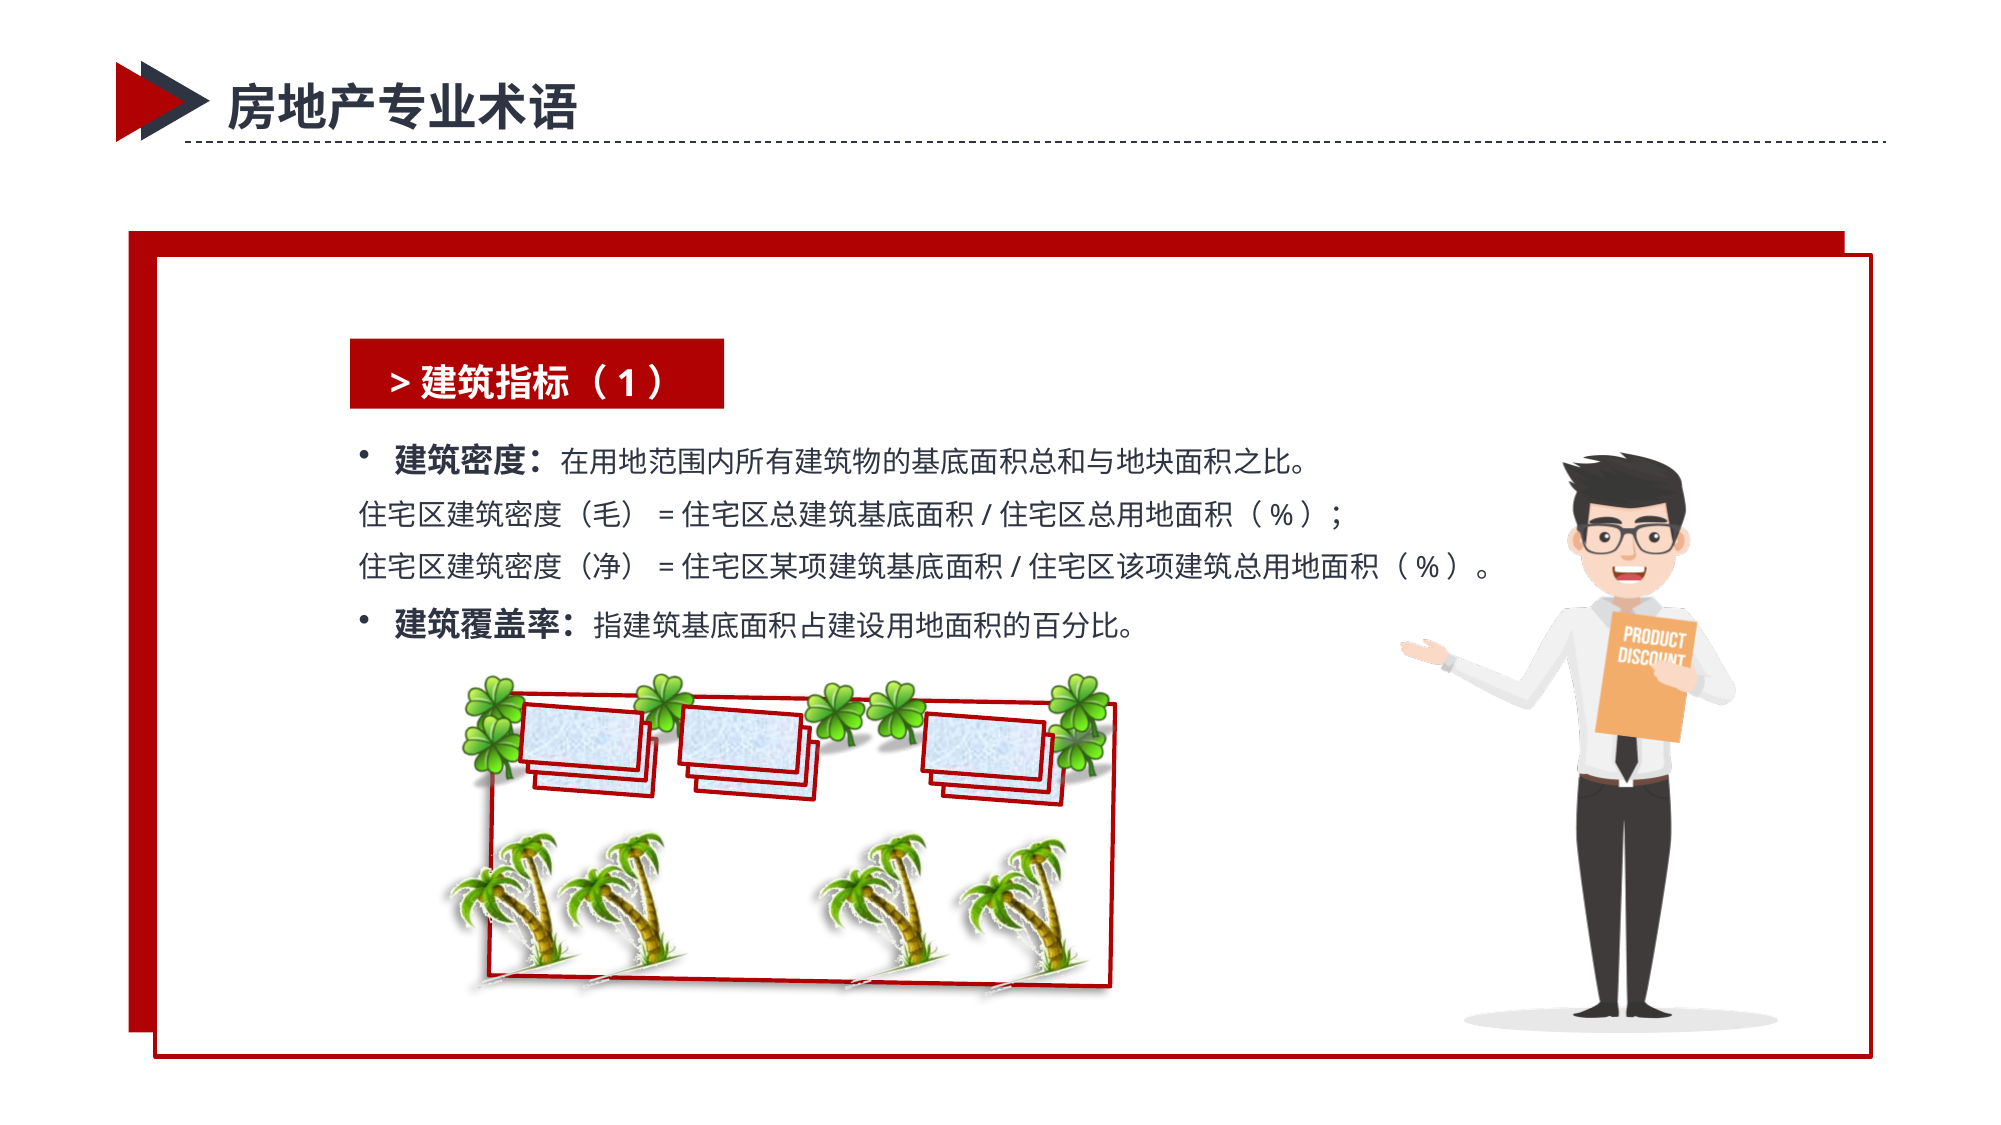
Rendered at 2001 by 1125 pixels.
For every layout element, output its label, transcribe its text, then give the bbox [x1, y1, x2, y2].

text_box 房地产专业术语 [199, 68, 607, 157]
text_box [440, 600, 1137, 1044]
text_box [128, 230, 1872, 1057]
picture [1400, 452, 1778, 1033]
